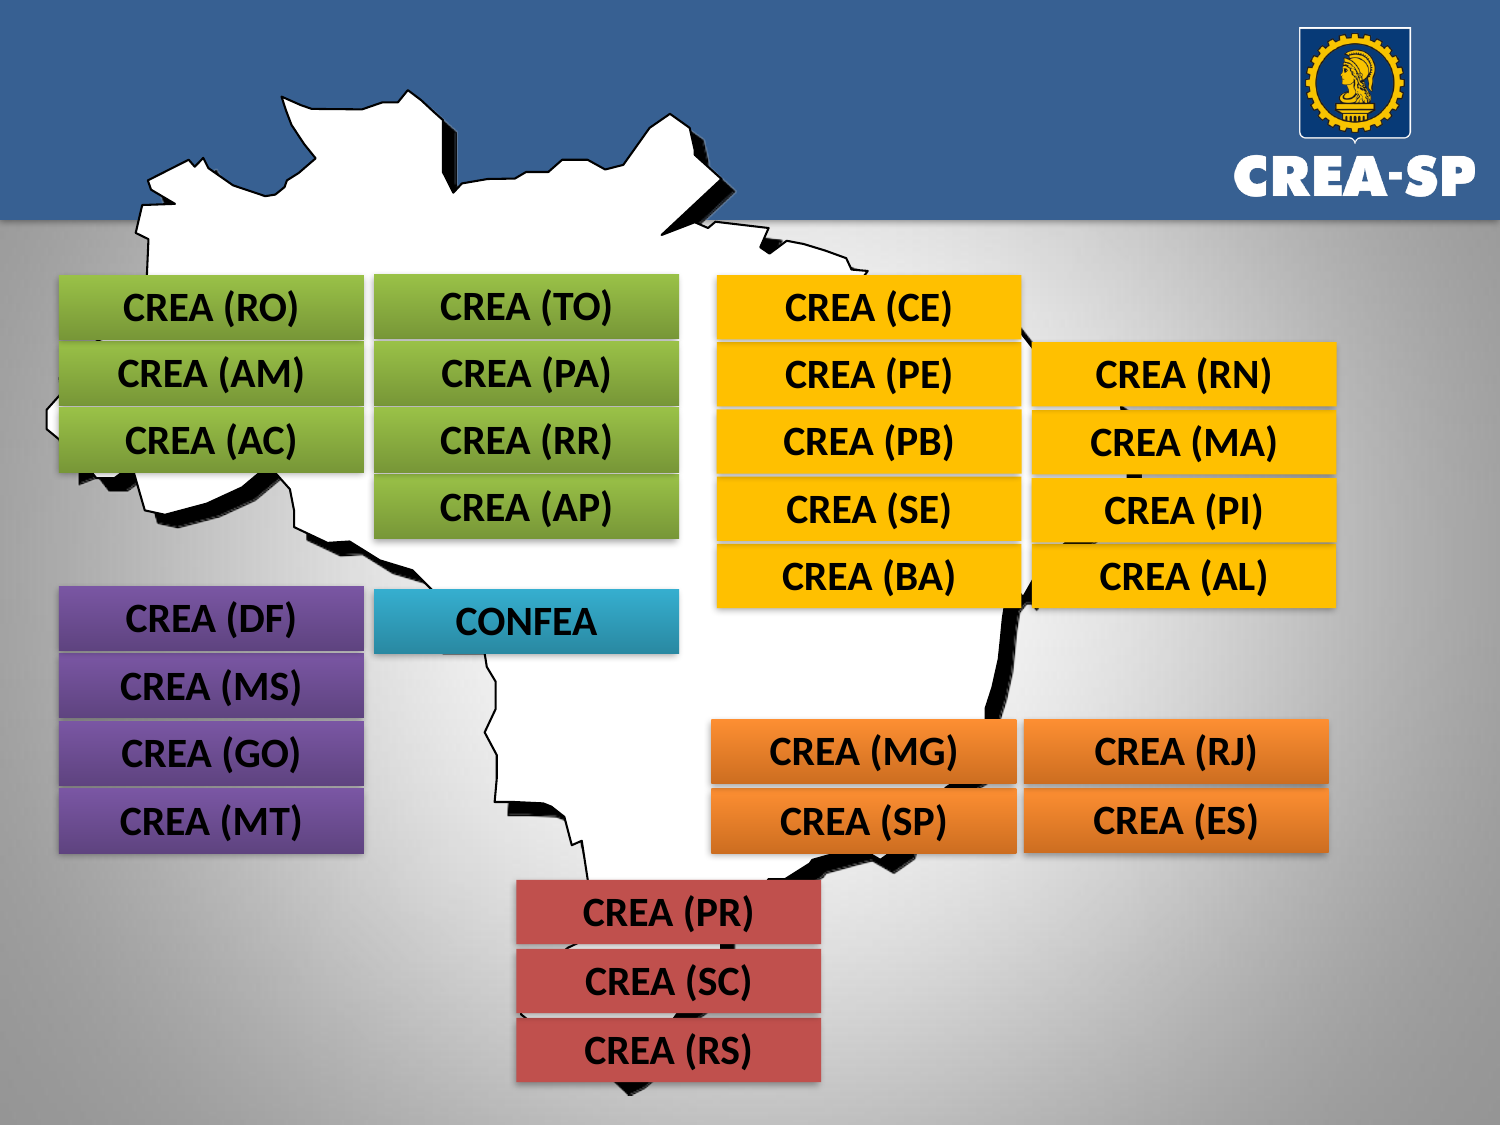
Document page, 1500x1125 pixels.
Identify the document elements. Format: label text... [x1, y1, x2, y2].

text_box CREA (MG)‏ [711, 719, 1017, 784]
text_box CREA (PE)‏ [716, 346, 1022, 407]
text_box [135, 90, 1004, 877]
text_box CREA (AL)‏ [1031, 549, 1337, 609]
text_box CREA (PR)‏ [516, 879, 822, 945]
text_box CREA (AC)‏ [58, 407, 364, 473]
text_box CREA (RO)‏ [58, 275, 364, 340]
text_box CREA (PB)‏ [716, 409, 1022, 474]
picture [0, 220, 1500, 1125]
text_box CONFEA [374, 589, 680, 654]
text_box CREA (AM)‏ [58, 346, 364, 406]
text_box CREA (MT)‏ [58, 788, 364, 854]
text_box [46, 402, 54, 435]
text_box CREA (SC)‏ [516, 948, 822, 1014]
text_box CREA (PI)‏ [1031, 478, 1337, 543]
text_box CREA (SE)‏ [716, 481, 1022, 541]
text_box CREA (MS)‏ [58, 657, 364, 718]
text_box CREA (RN)‏ [1031, 342, 1337, 407]
text_box CREA (RS)‏ [516, 1019, 822, 1083]
text_box CREA (RR)‏ [374, 407, 680, 473]
text_box CREA (MA)‏ [1031, 413, 1337, 475]
text_box CREA (TO)‏ [374, 274, 680, 339]
text_box CREA (PA)‏ [374, 341, 680, 406]
text_box CREA (AP)‏ [374, 478, 680, 539]
text_box CREA (ES)‏ [1023, 792, 1329, 853]
text_box CREA (GO)‏ [58, 721, 364, 786]
text_box CREA (RJ)‏ [1023, 719, 1329, 784]
picture [1234, 27, 1475, 197]
text_box CREA (SP)‏ [711, 792, 1017, 854]
text_box CREA (DF)‏ [58, 586, 364, 651]
text_box CREA (BA)‏ [716, 548, 1022, 609]
text_box CREA (CE)‏ [716, 275, 1022, 340]
